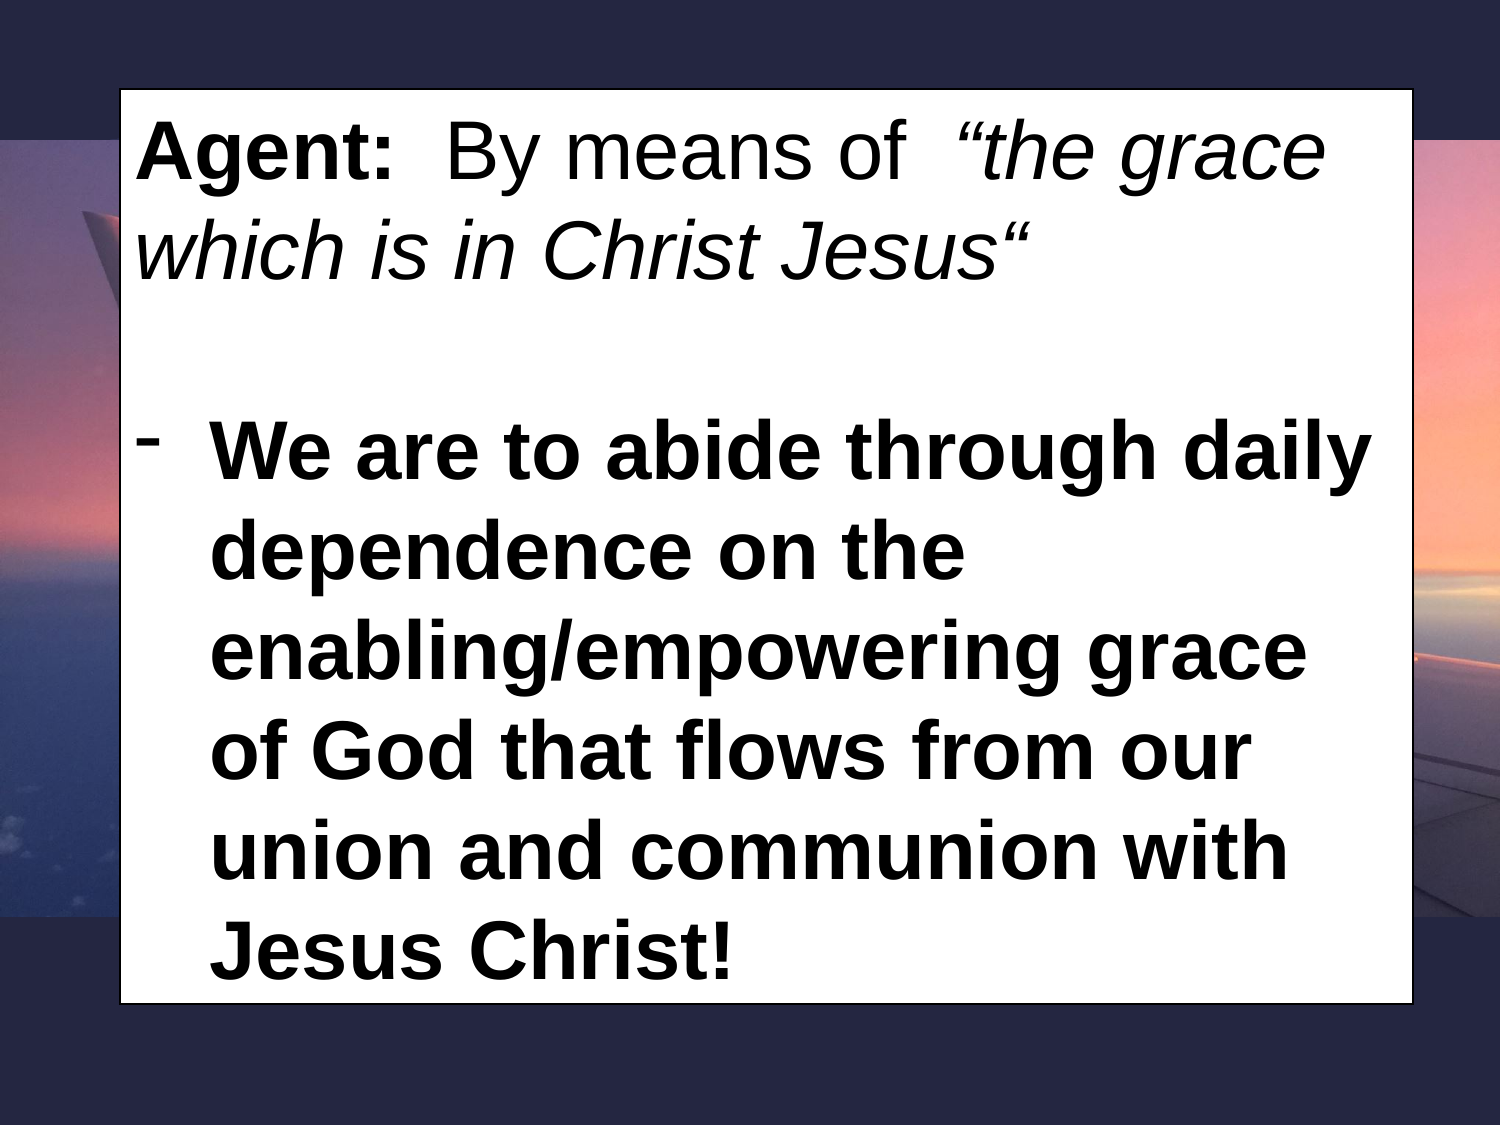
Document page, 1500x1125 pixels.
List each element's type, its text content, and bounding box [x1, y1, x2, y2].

picture [0, 140, 1500, 917]
text_box Agent: By means of “the grace which is in Christ Jesus“ We are to abide through daily dependence on the enabling/empowering grace of God that flows from our union and communion with Jesus Christ! [119, 917, 1414, 1005]
text_box Agent: By means of “the grace which is in Christ Jesus“ We are to abide through daily dependence on the enabling/empowering grace of God that flows from our union and communion with Jesus Christ! [119, 88, 1414, 140]
